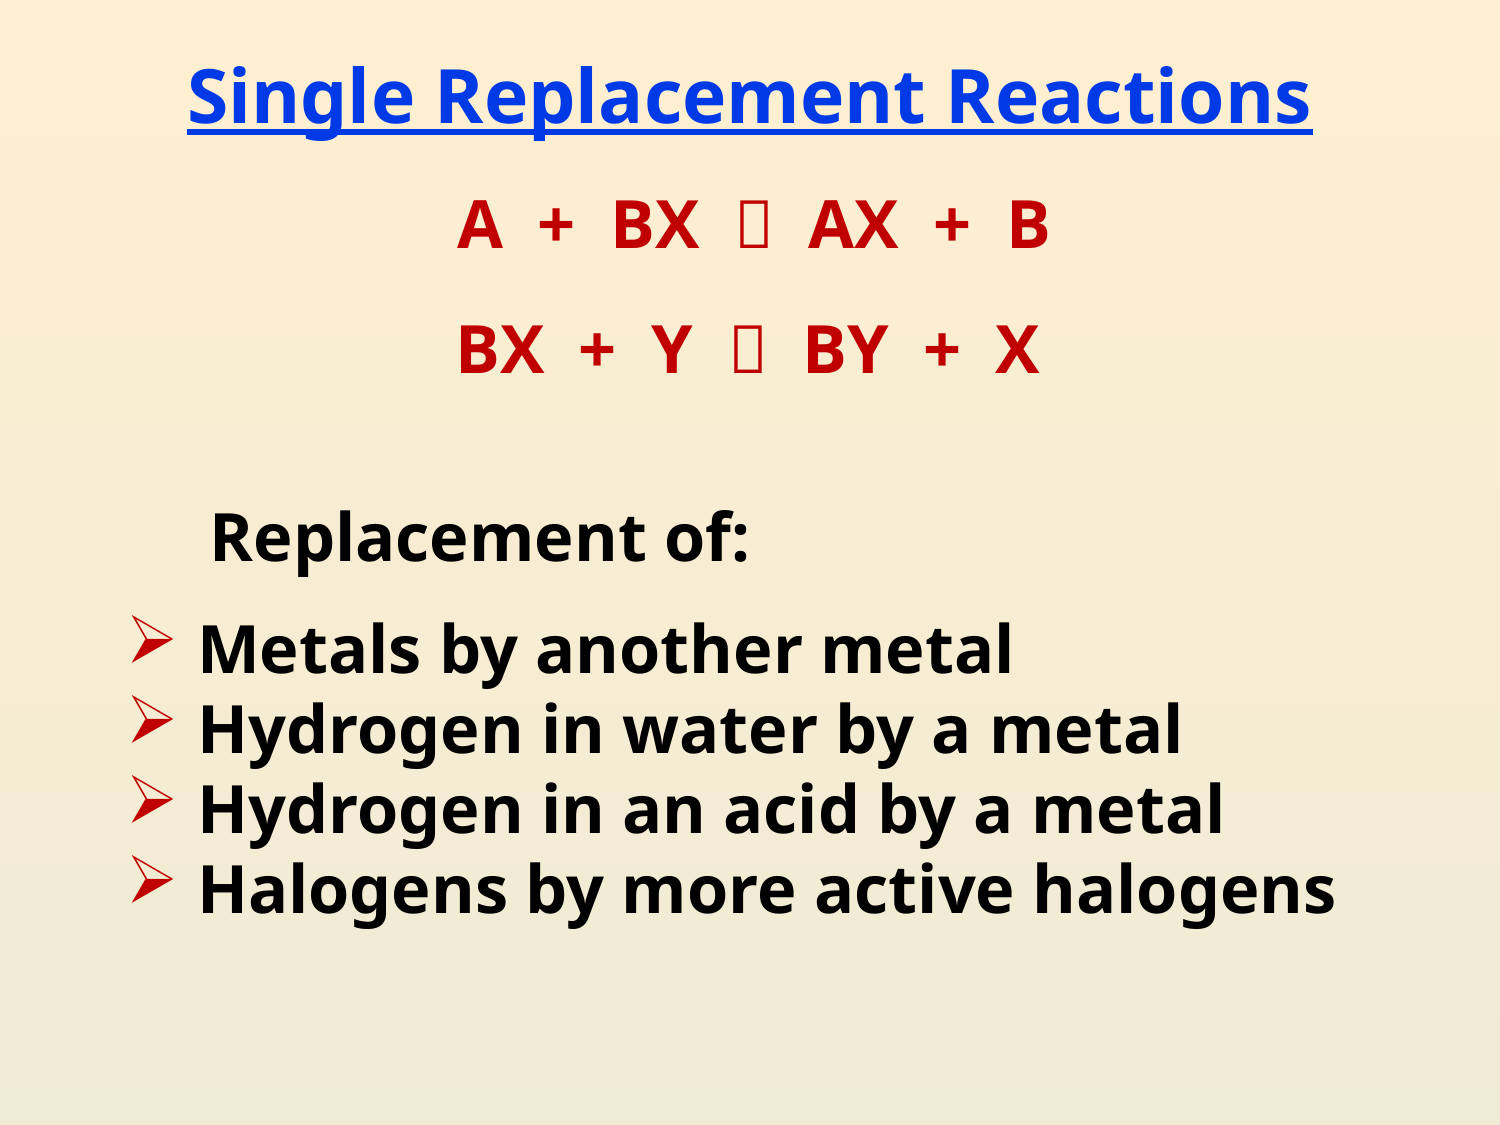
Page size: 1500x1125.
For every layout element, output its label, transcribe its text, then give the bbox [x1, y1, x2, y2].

text_box Metals by another metal Hydrogen in water by a metal Hydrogen in an acid by a metal Halogens by more active halogens [111, 599, 1353, 935]
title Single Replacement Reactions [112, 0, 1388, 188]
text_box Replacement of: [194, 487, 766, 583]
text_box A + BX  AX + B [442, 174, 1067, 270]
text_box BX + Y  BY + X [440, 299, 1056, 395]
